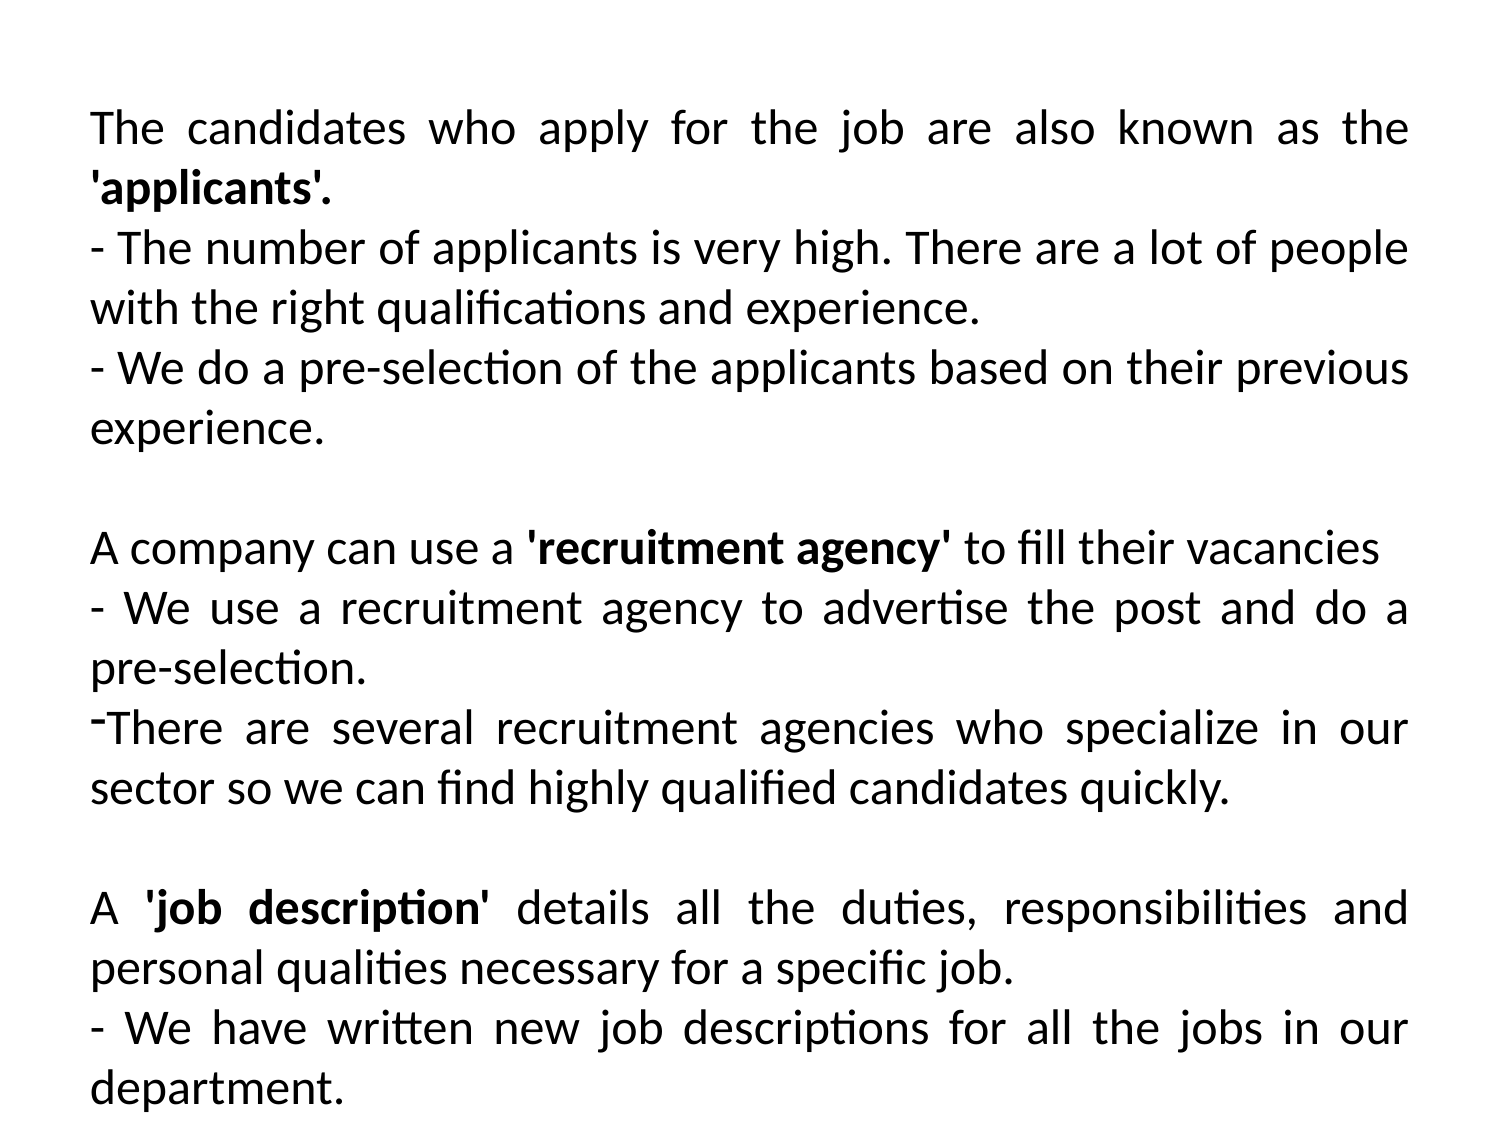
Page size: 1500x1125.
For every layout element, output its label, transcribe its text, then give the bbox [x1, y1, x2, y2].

text_box The candidates who apply for the job are also known as the 'applicants'. - The number of applicants is very high. There are a lot of people with the right qualifications and experience. - We do a pre-selection of the applicants based on their previous experience. A company can use a 'recruitment agency' to fill their vacancies - We use a recruitment agency to advertise the post and do a pre-selection. There are several recruitment agencies who specialize in our sector so we can find highly qualified candidates quickly. A 'job description' details all the duties, responsibilities and personal qualities necessary for a specific job. - We have written new job descriptions for all the jobs in our department. - I don't think making the coffee is in my job description! Your 'qualifications' are your academic or professional diplomas. - For a post at this level, we consider experience to be more important than academic qualifications. For this post, we give full training. The only qualification necessary is a high school diploma. [74, 87, 1425, 1125]
